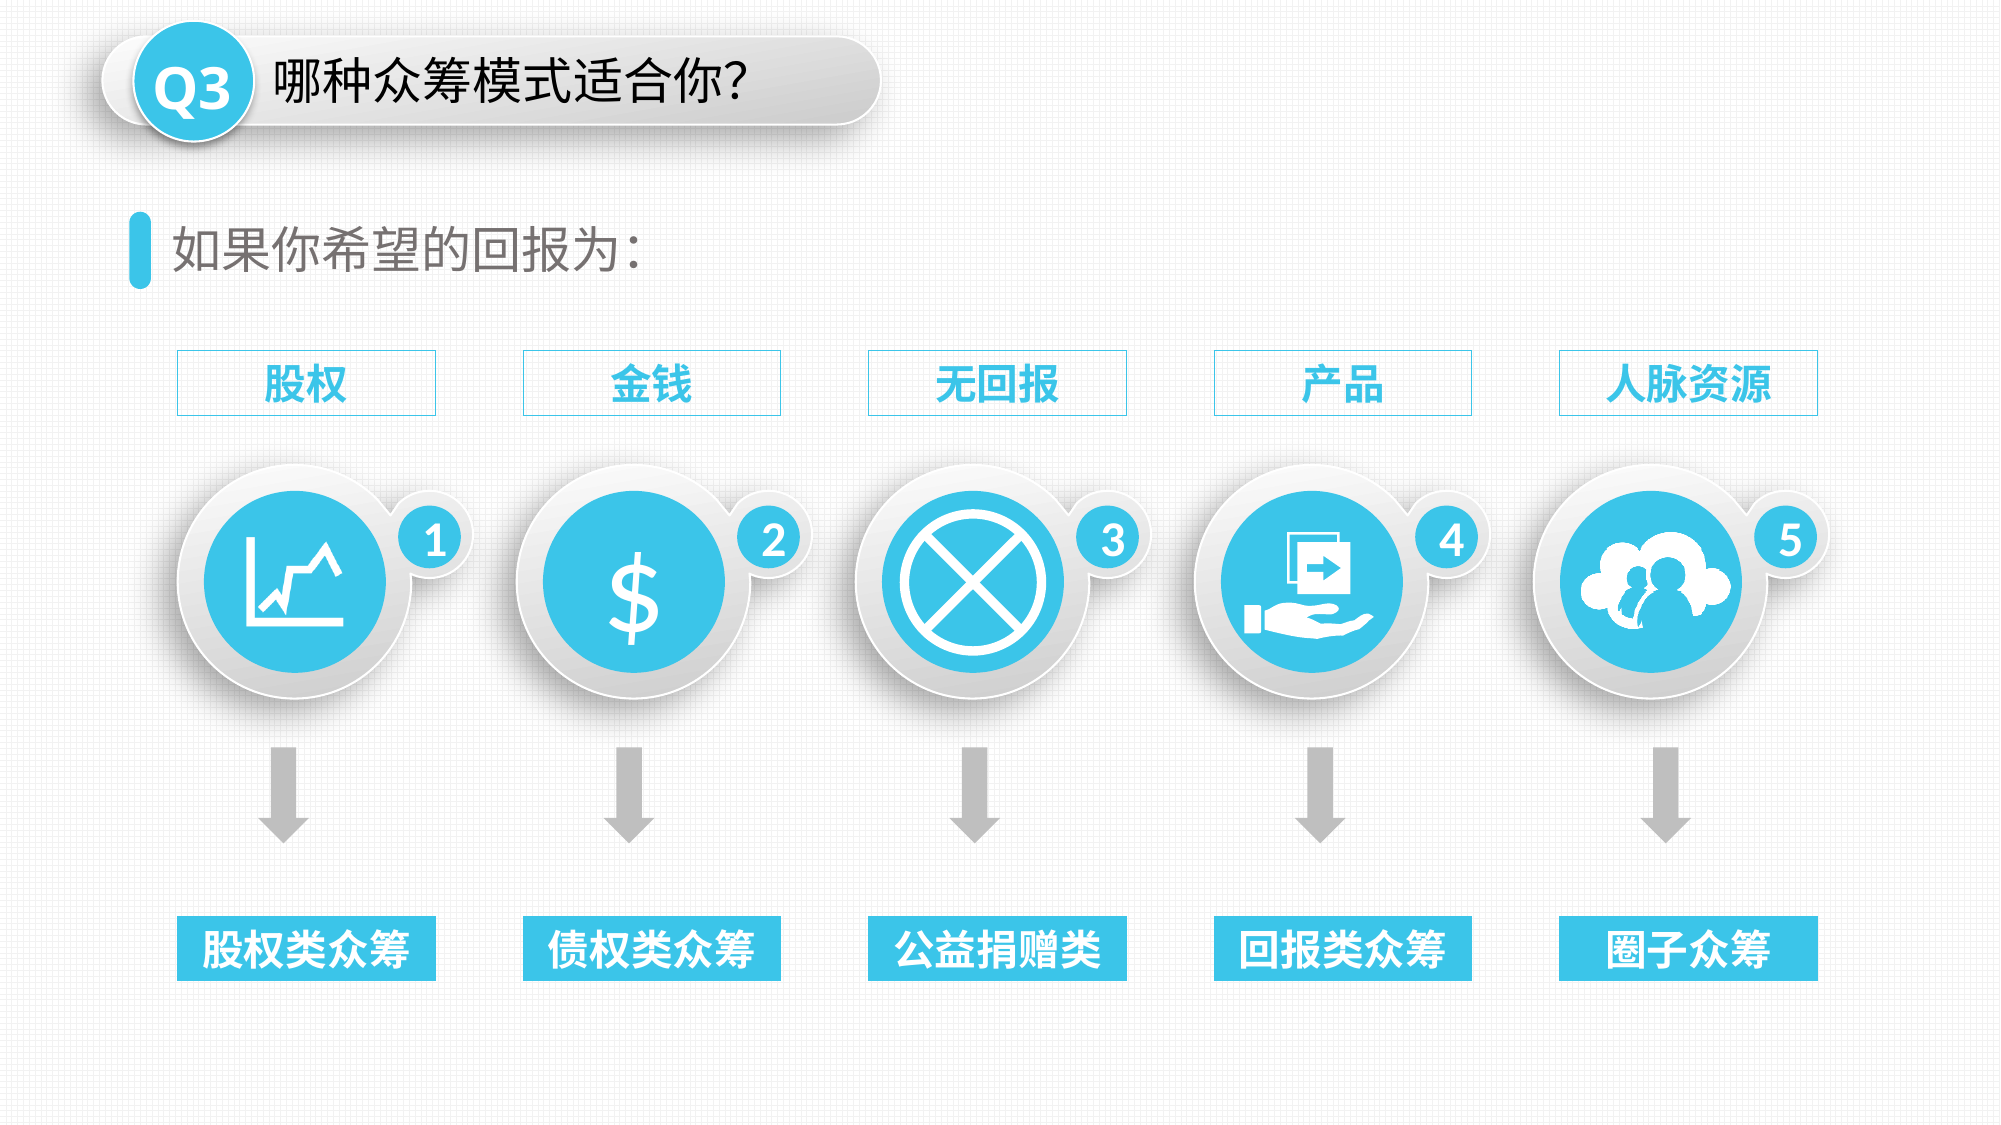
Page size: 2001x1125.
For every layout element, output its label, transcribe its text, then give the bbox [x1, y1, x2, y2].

text_box [255, 36, 881, 125]
text_box 公益捐赠类 [868, 916, 1127, 981]
text_box 圈子众筹 [1559, 916, 1818, 981]
text_box [946, 746, 1003, 845]
text_box [102, 39, 129, 121]
text_box 股权类众筹 [177, 916, 436, 981]
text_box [1533, 464, 1830, 699]
text_box 人脉资源 [1559, 350, 1818, 416]
text_box [1292, 746, 1349, 845]
text_box 金钱 [523, 350, 781, 416]
text_box 债权类众筹 [523, 916, 781, 981]
text_box 如果你希望的回报为： [156, 211, 940, 287]
text_box [255, 746, 312, 845]
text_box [129, 20, 255, 142]
text_box 回报类众筹 [1214, 916, 1472, 981]
text_box 无回报 [868, 350, 1127, 416]
text_box [601, 746, 657, 845]
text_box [516, 464, 813, 699]
text_box [128, 210, 152, 291]
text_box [177, 464, 474, 699]
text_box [855, 464, 1152, 699]
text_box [1194, 464, 1491, 699]
text_box 产品 [1214, 350, 1472, 416]
text_box [1637, 746, 1694, 845]
text_box 股权 [177, 350, 436, 416]
text_box 哪种众筹模式适合你？ [258, 42, 833, 118]
